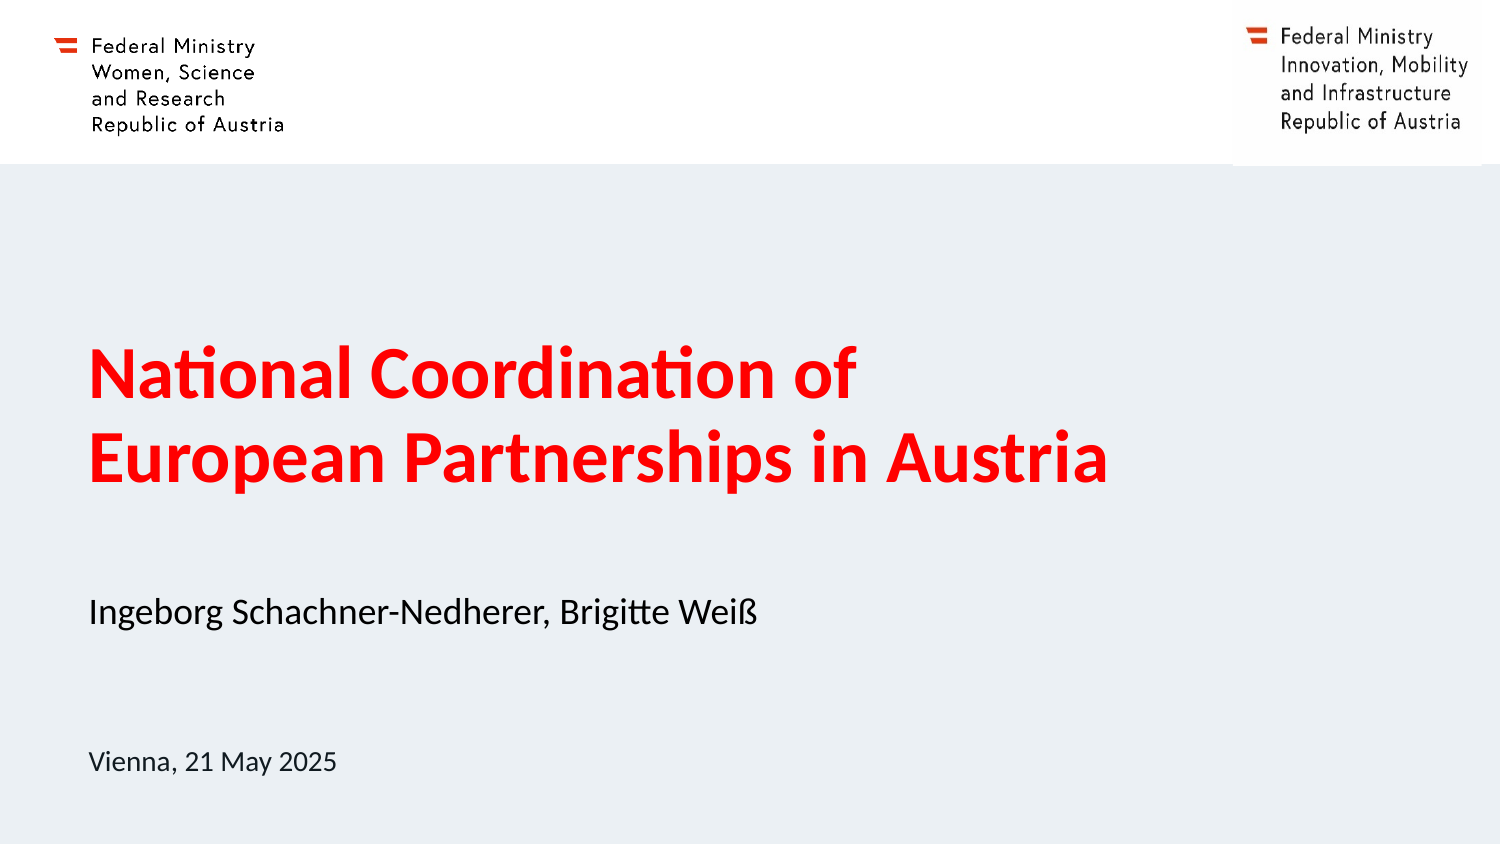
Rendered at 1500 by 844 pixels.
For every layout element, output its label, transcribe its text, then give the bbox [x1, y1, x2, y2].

picture [54, 33, 409, 144]
list Vienna, 21 May 2025 [88, 708, 650, 777]
picture [1232, 0, 1482, 166]
subtitle Ingeborg Schachner-Nedherer, Brigitte Weiß [88, 548, 1398, 616]
title National Coordination of European Partnerships in Austria [88, 220, 1398, 498]
